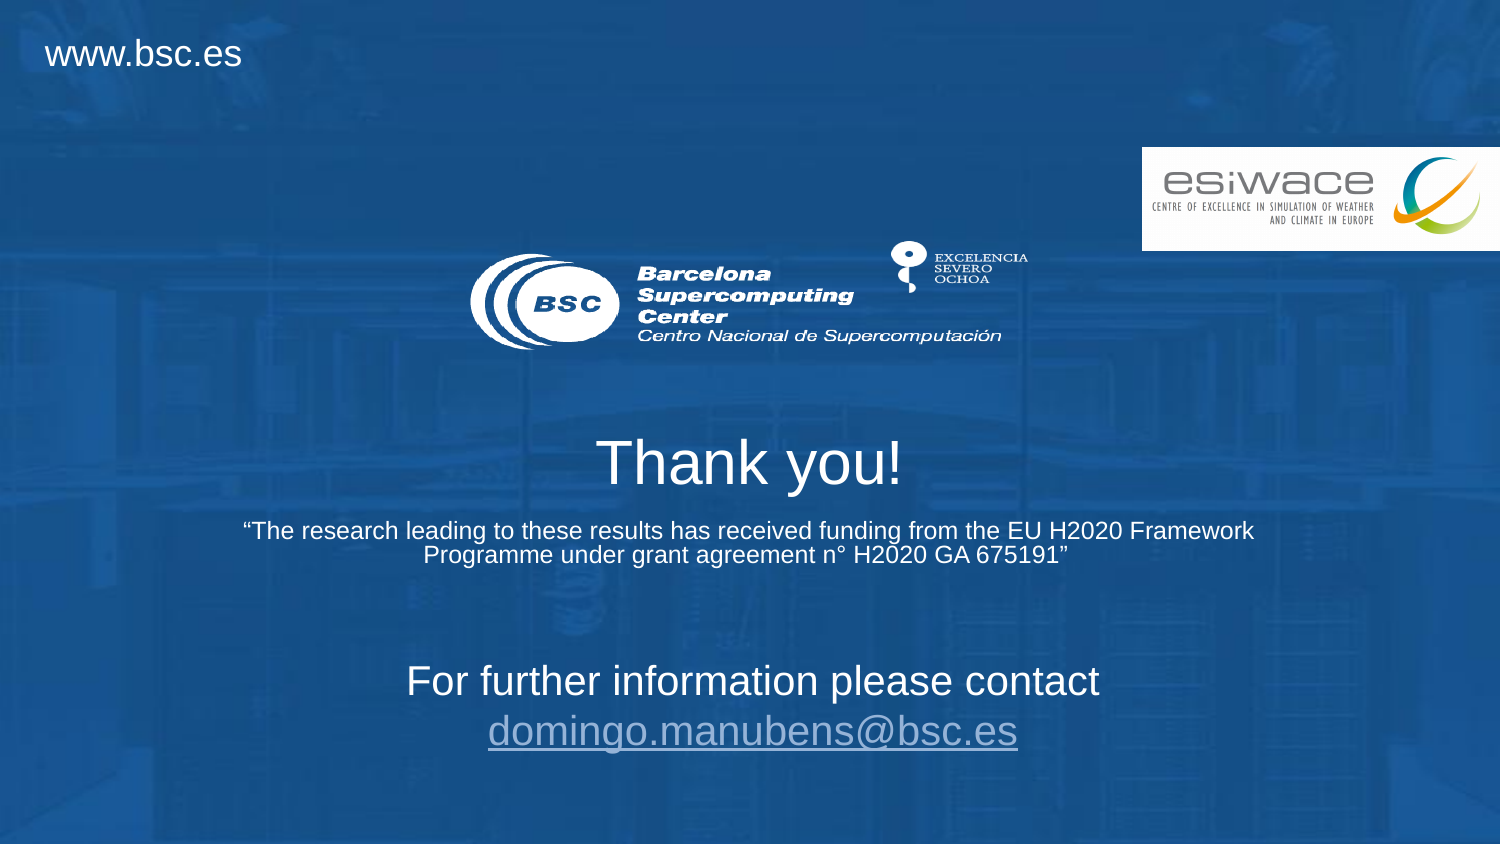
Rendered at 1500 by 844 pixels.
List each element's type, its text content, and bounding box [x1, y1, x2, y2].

picture [0, 0, 1500, 844]
text_box For further information please contact domingo.manubens@bsc.es [221, 643, 1285, 815]
text_box Thank you! “The research leading to these results has received funding from the EU H2020 Framework Programme under grant agreement n° H2020 GA 675191” [182, 434, 1318, 570]
